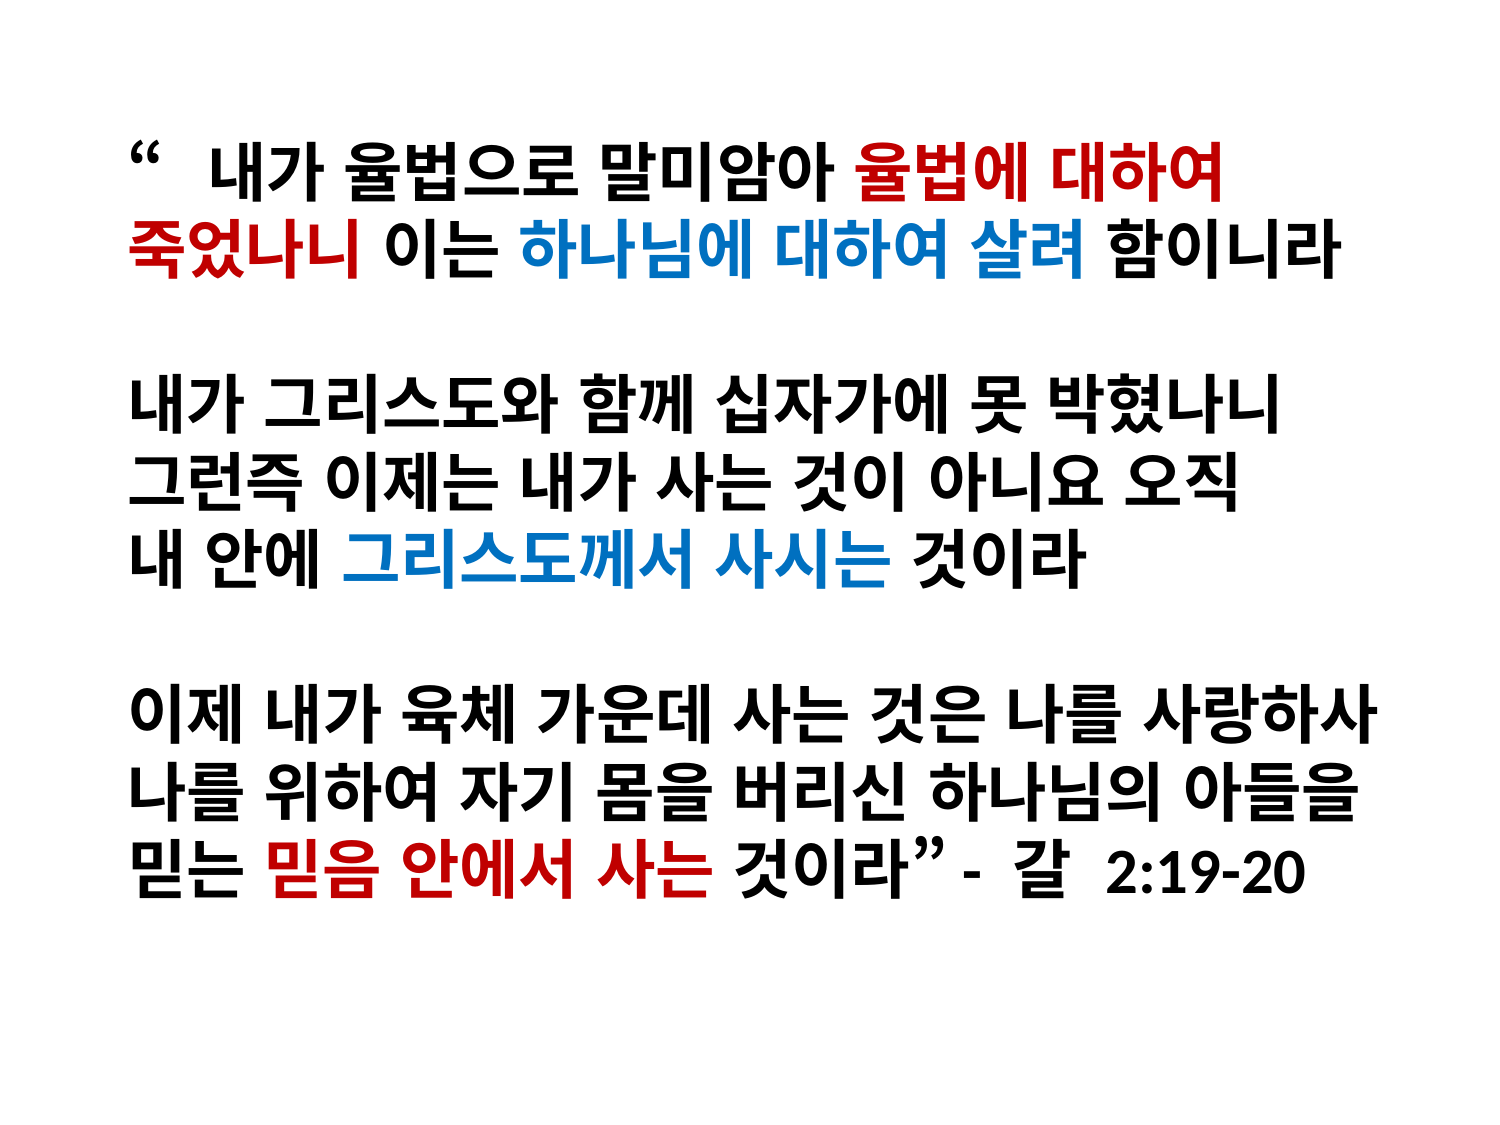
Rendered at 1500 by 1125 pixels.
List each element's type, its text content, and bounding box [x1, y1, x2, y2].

text_box “내가 율법으로 말미암아 율법에 대하여 죽었나니 이는 하나님에 대하여 살려 함이니라 내가 그리스도와 함께 십자가에 못 박혔나니 그런즉 이제는 내가 사는 것이 아니요 오직 내 안에 그리스도께서 사시는 것이라 이제 내가 육체 가운데 사는 것은 나를 사랑하사 나를 위하여 자기 몸을 버리신 하나님의 아들을 믿는 믿음 안에서 사는 것이라”- 갈 2:19-20 [112, 124, 1463, 914]
